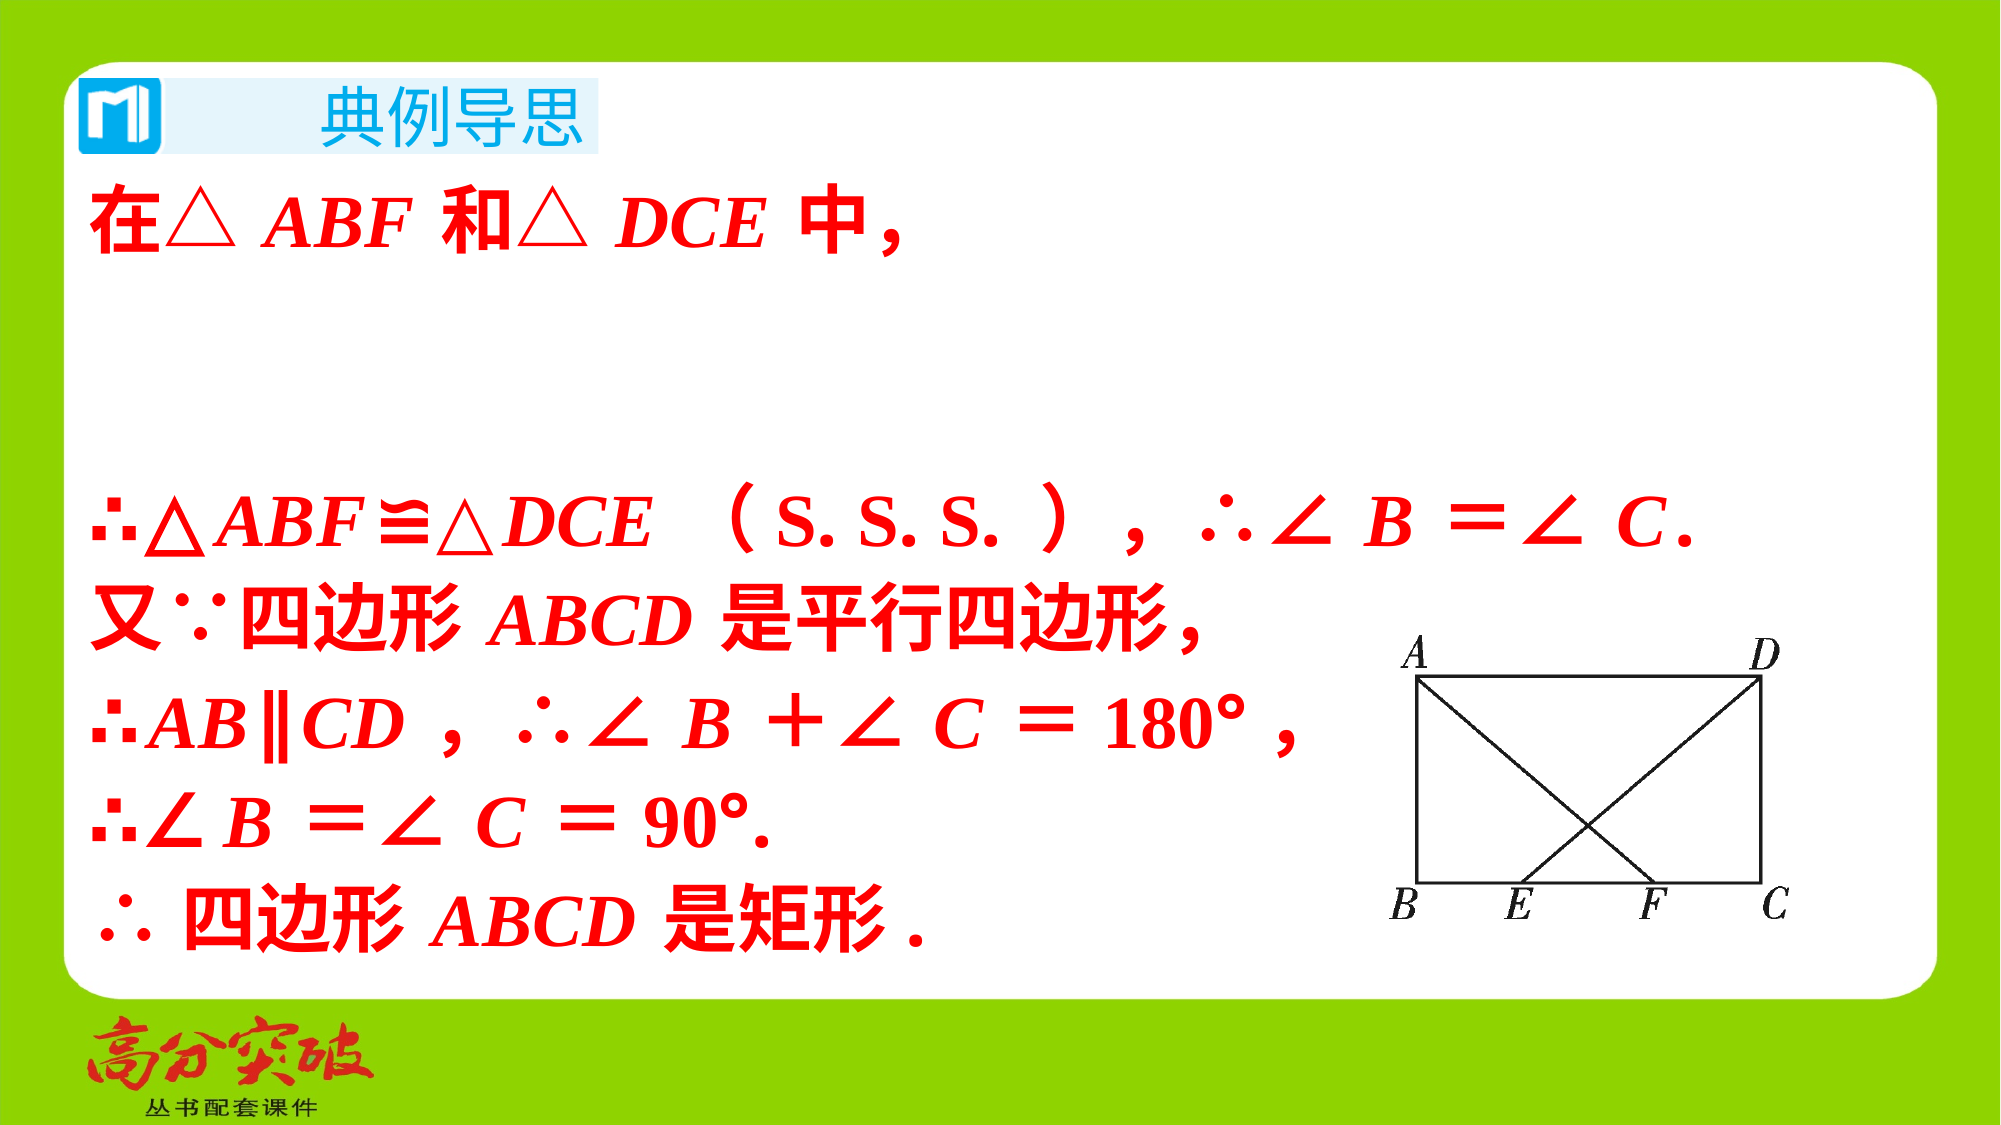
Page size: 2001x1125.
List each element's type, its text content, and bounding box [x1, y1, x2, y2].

text_box ∴四边形ABCD是矩形. [88, 871, 881, 963]
picture [0, 0, 2001, 1125]
text_box ∴△ABF≌△DCE（S. S. S. ），∴∠B＝∠C. [88, 471, 1737, 563]
text_box ∴AB∥CD，∴∠B＋∠C＝180°， [88, 673, 1333, 765]
text_box 又∵四边形ABCD是平行四边形， [88, 570, 1223, 662]
text_box ∴∠B＝∠C＝90°. [88, 772, 791, 864]
